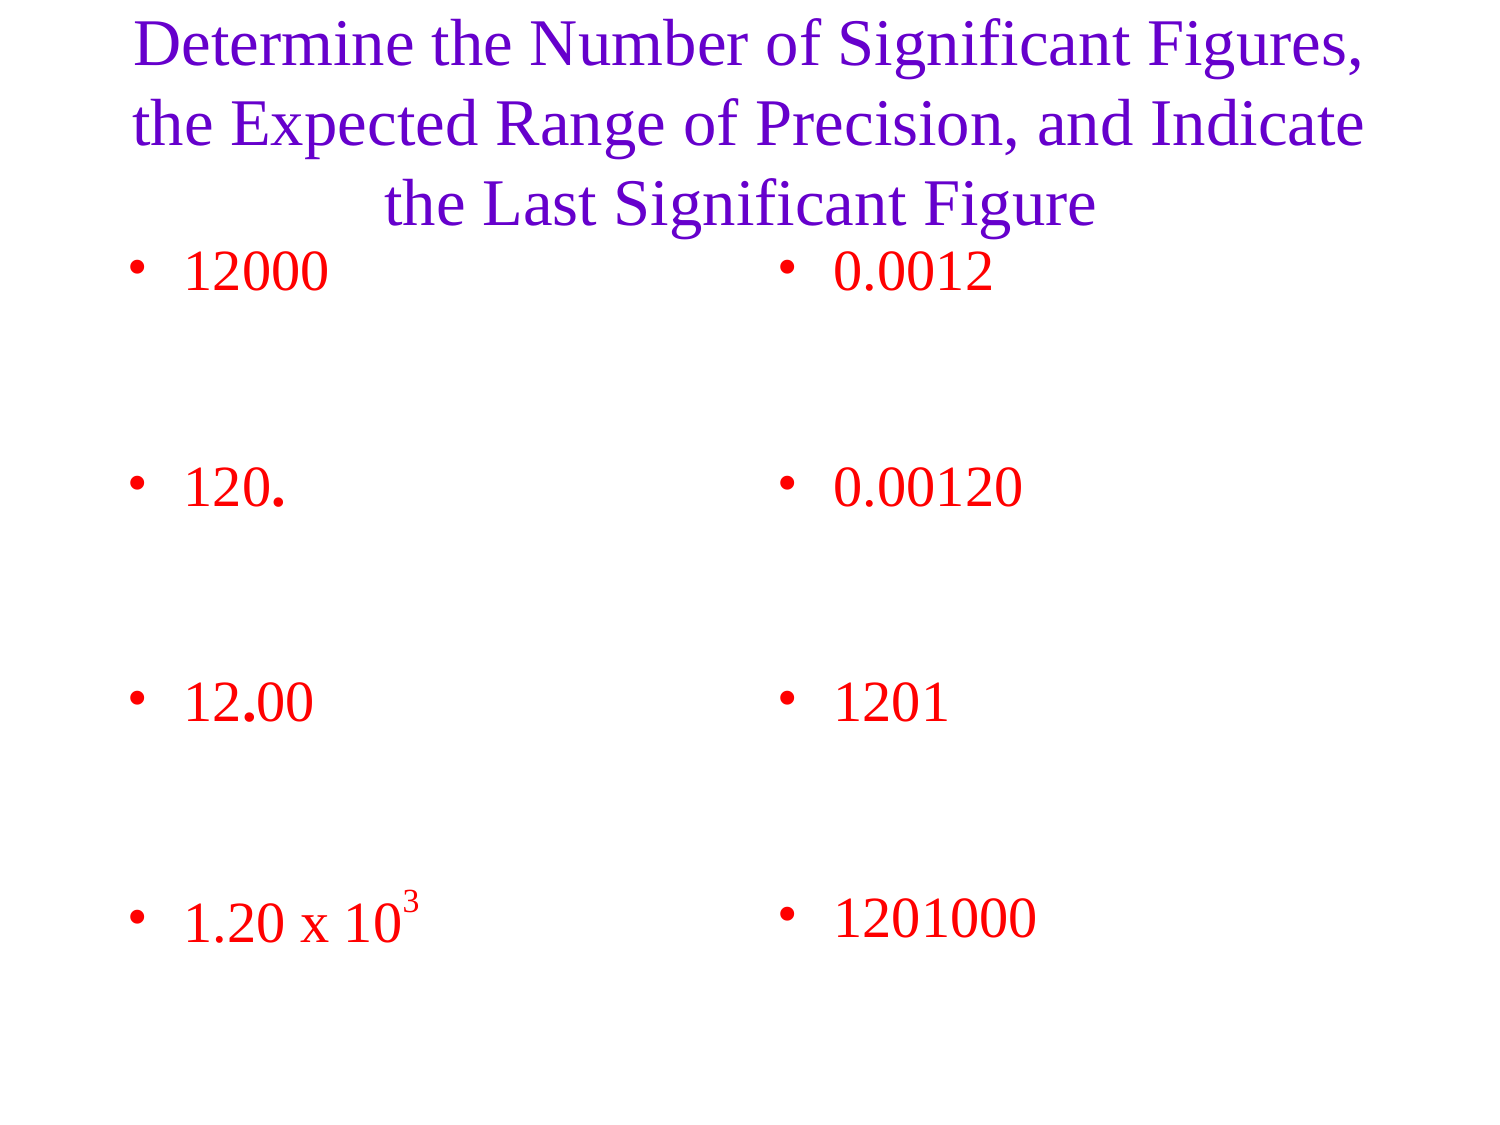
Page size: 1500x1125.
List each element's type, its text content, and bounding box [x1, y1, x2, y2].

text_box 0.0012 0.00120 1201 1201000 [762, 224, 1388, 1000]
text_box 12000 120. 12.00 1.20 x 103 [112, 224, 738, 1000]
text_box Determine the Number of Significant Figures, the Expected Range of Precision, and Indicate the Last Significant Figure [112, 24, 1388, 213]
